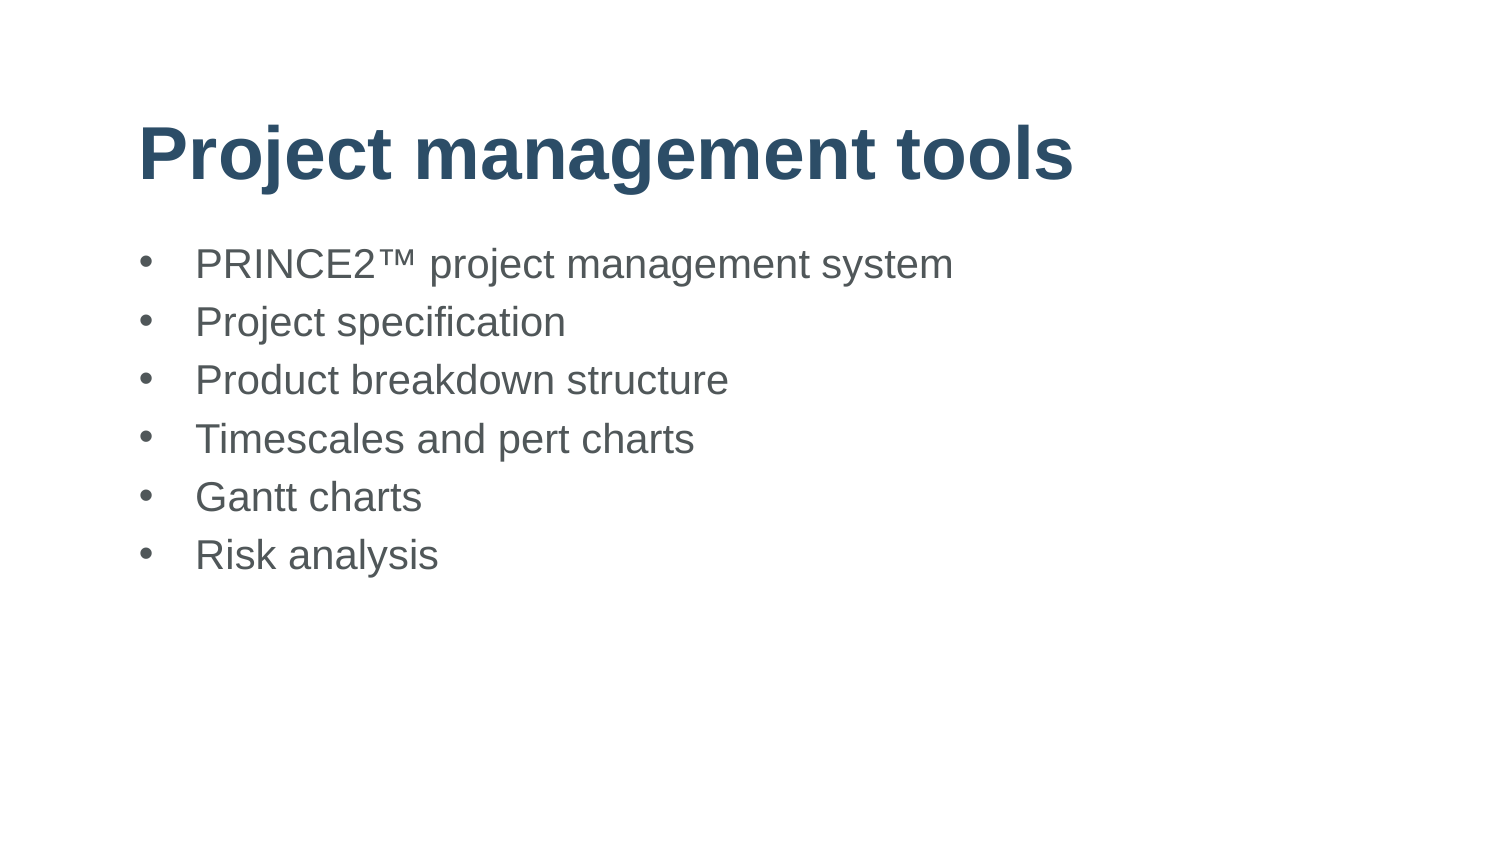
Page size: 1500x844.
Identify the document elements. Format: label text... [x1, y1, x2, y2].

list PRINCE2™ project management system Project specification Product breakdown structure Timescales and pert charts Gantt charts Risk analysis [123, 228, 1412, 678]
title Project management tools [123, 79, 1412, 220]
